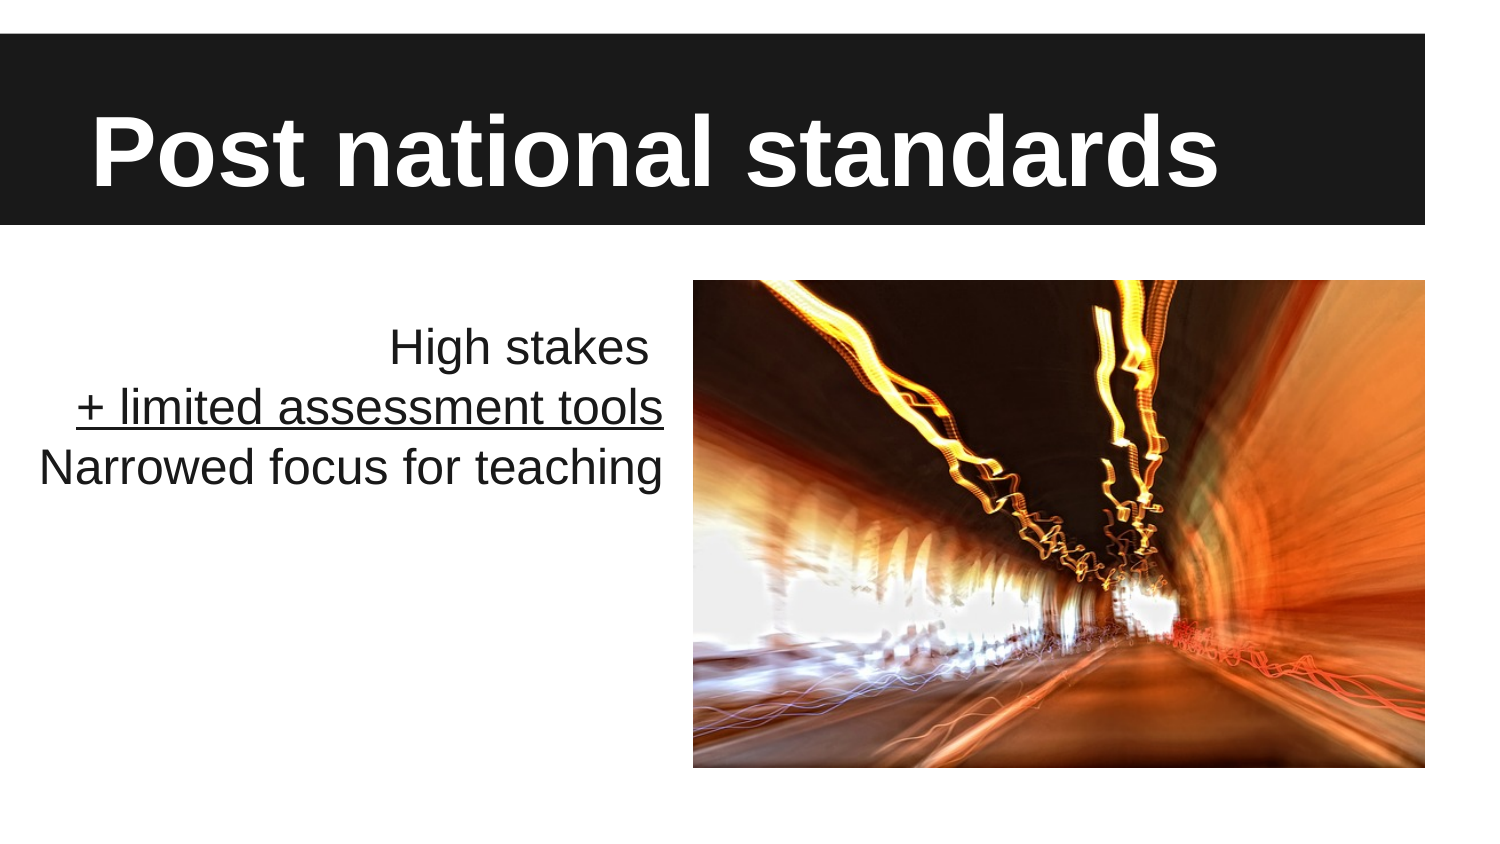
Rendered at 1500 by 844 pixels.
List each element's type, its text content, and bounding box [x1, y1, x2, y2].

picture [693, 279, 1426, 768]
title Post national standards [75, 33, 1425, 221]
list High stakes + limited assessment tools Narrowed focus for teaching [20, 239, 679, 808]
